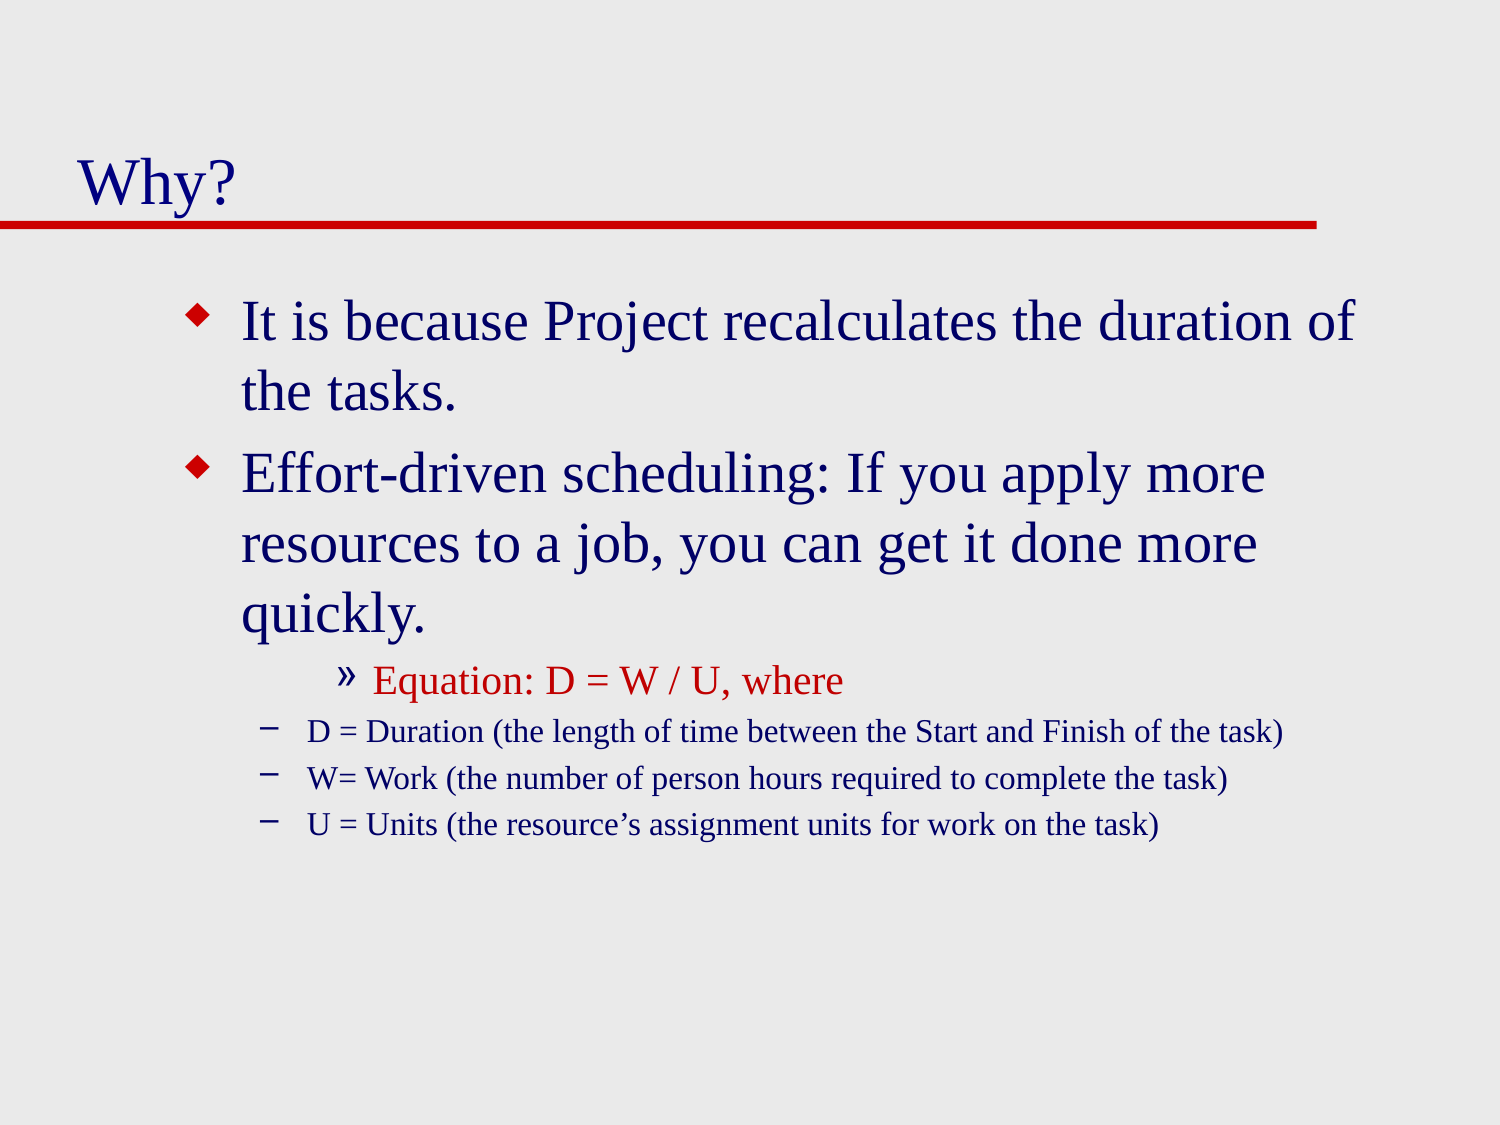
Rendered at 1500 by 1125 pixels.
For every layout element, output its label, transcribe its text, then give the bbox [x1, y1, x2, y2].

title Why? [62, 43, 1338, 226]
list It is because Project recalculates the duration of the tasks. Effort-driven scheduling: If you apply more resources to a job, you can get it done more quickly. Equation: D = W / U, where D = Duration (the length of time between the Start and Finish of the task) W= Work (the number of person hours required to complete the task) U = Units (the resource’s assignment units for work on the task) [169, 274, 1438, 951]
